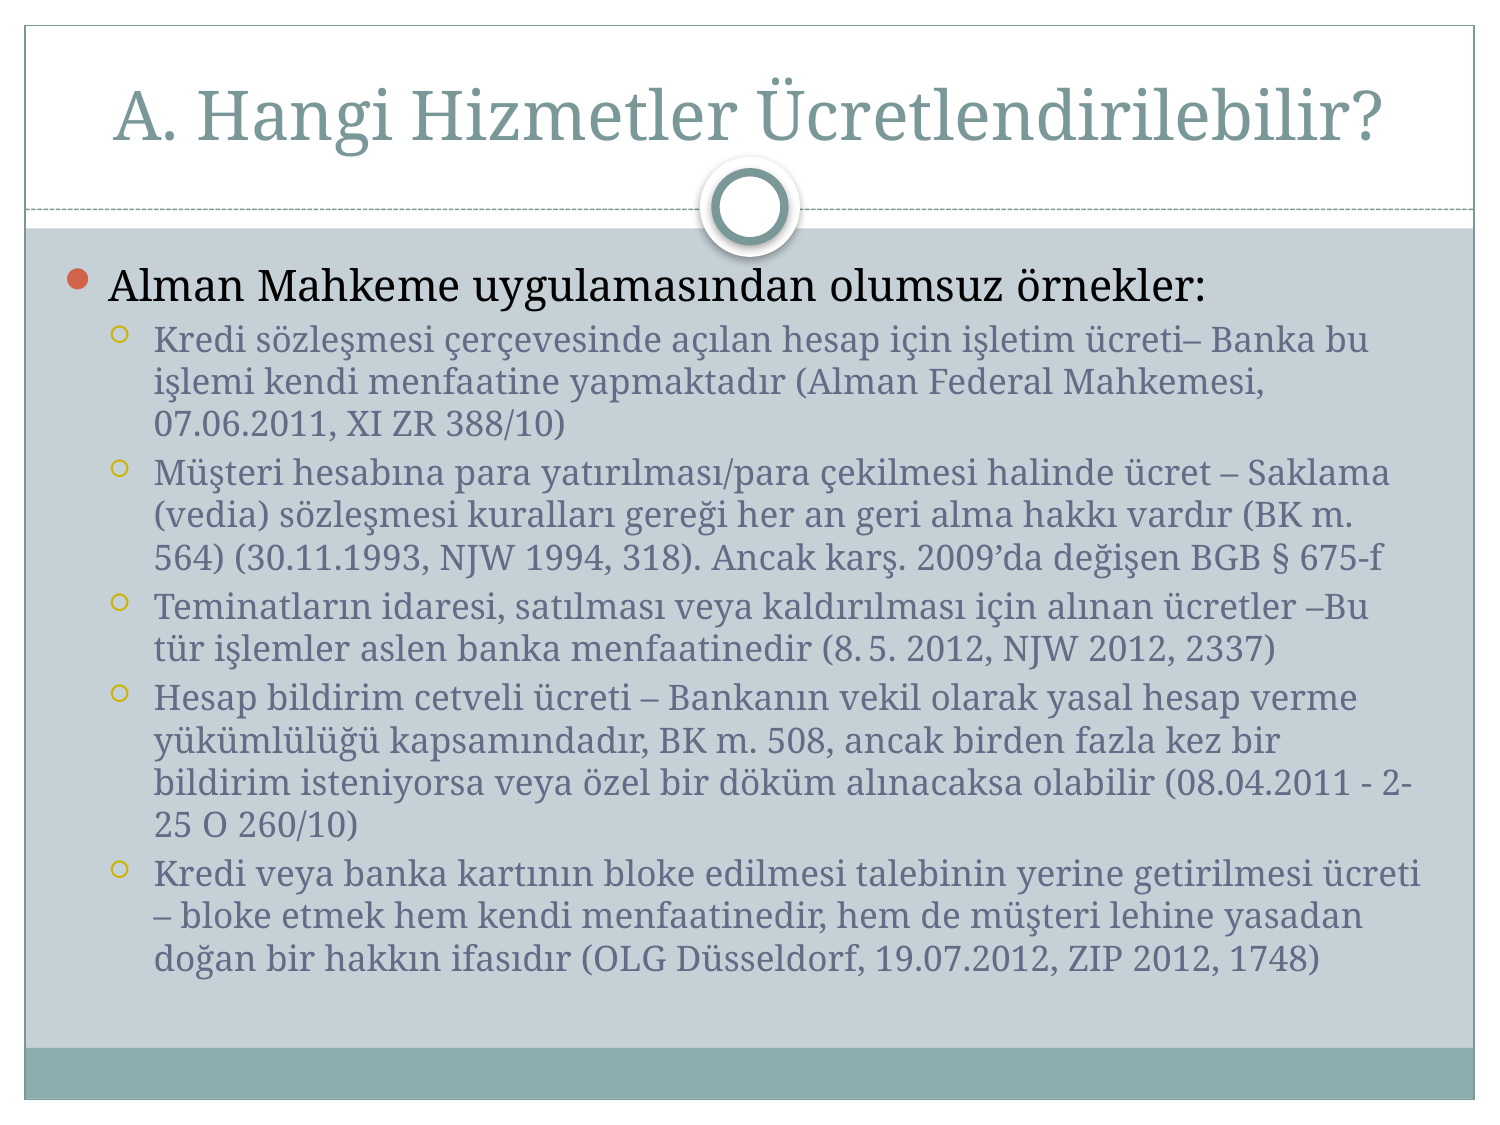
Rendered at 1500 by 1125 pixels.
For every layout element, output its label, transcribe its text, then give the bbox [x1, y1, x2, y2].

title A. Hangi Hizmetler Ücretlendirilebilir? [49, 37, 1450, 162]
list Alman Mahkeme uygulamasından olumsuz örnekler: Kredi sözleşmesi çerçevesinde açılan hesap için işletim ücreti– Banka bu işlemi kendi menfaatine yapmaktadır (Alman Federal Mahkemesi, 07.06.2011, XI ZR 388/10) Müşteri hesabına para yatırılması/para çekilmesi halinde ücret – Saklama (vedia) sözleşmesi kuralları gereği her an geri alma hakkı vardır (BK m. 564) (30.11.1993, NJW 1994, 318). Ancak karş. 2009’da değişen BGB § 675-f Teminatların idaresi, satılması veya kaldırılması için alınan ücretler –Bu tür işlemler aslen banka menfaatinedir (8. 5. 2012, NJW 2012, 2337) Hesap bildirim cetveli ücreti – Bankanın vekil olarak yasal hesap verme yükümlülüğü kapsamındadır, BK m. 508, ancak birden fazla kez bir bildirim isteniyorsa veya özel bir döküm alınacaksa olabilir (08.04.2011 - 2-25 O 260/10) Kredi veya banka kartının bloke edilmesi talebinin yerine getirilmesi ücreti – bloke etmek hem kendi menfaatinedir, hem de müşteri lehine yasadan doğan bir hakkın ifasıdır (OLG Düsseldorf, 19.07.2012, ZIP 2012, 1748) [49, 250, 1445, 1001]
